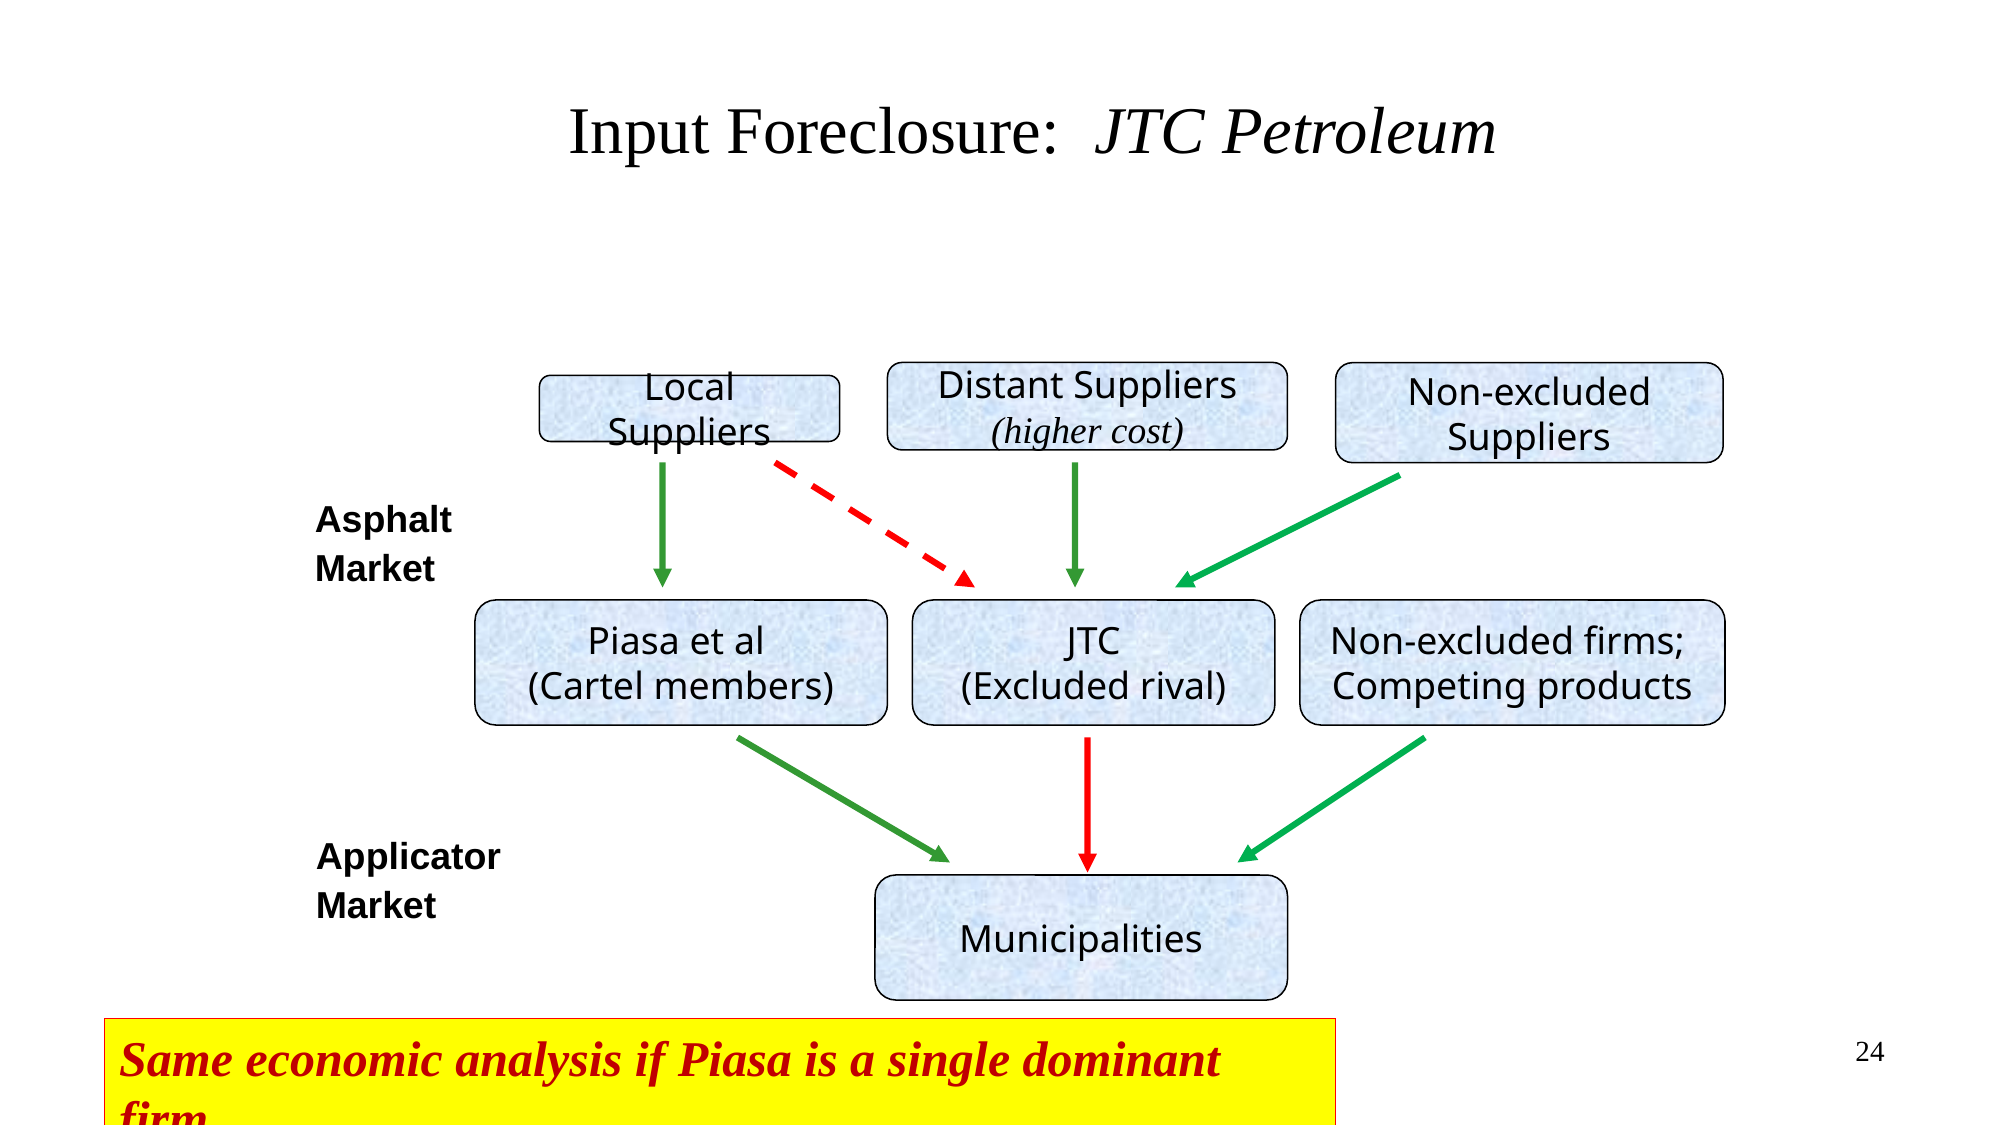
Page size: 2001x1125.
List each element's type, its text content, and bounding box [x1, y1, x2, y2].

text_box Non-excluded firms; Competing products [1299, 599, 1726, 726]
text_box Applicator Market [301, 824, 517, 934]
text_box [737, 737, 950, 863]
text_box Same economic analysis if Piasa is a single dominant firm [104, 1018, 1336, 1125]
text_box JTC (Excluded rival) [912, 599, 1275, 726]
text_box [1068, 462, 1082, 588]
title Input Foreclosure: JTC Petroleum [362, 37, 1638, 225]
text_box [961, 575, 976, 588]
text_box Piasa et al (Cartel members) [474, 599, 888, 726]
text_box Non-excluded Suppliers [1335, 362, 1724, 463]
text_box [656, 462, 669, 588]
text_box [1081, 737, 1094, 873]
text_box Local Suppliers [539, 375, 840, 442]
text_box Asphalt Market [299, 487, 619, 596]
text_box [1237, 737, 1426, 863]
text_box Distant Suppliers (higher cost) [887, 362, 1288, 450]
slide_number 24 [1433, 1024, 1901, 1103]
text_box [1174, 474, 1401, 588]
text_box Municipalities [874, 874, 1288, 1001]
